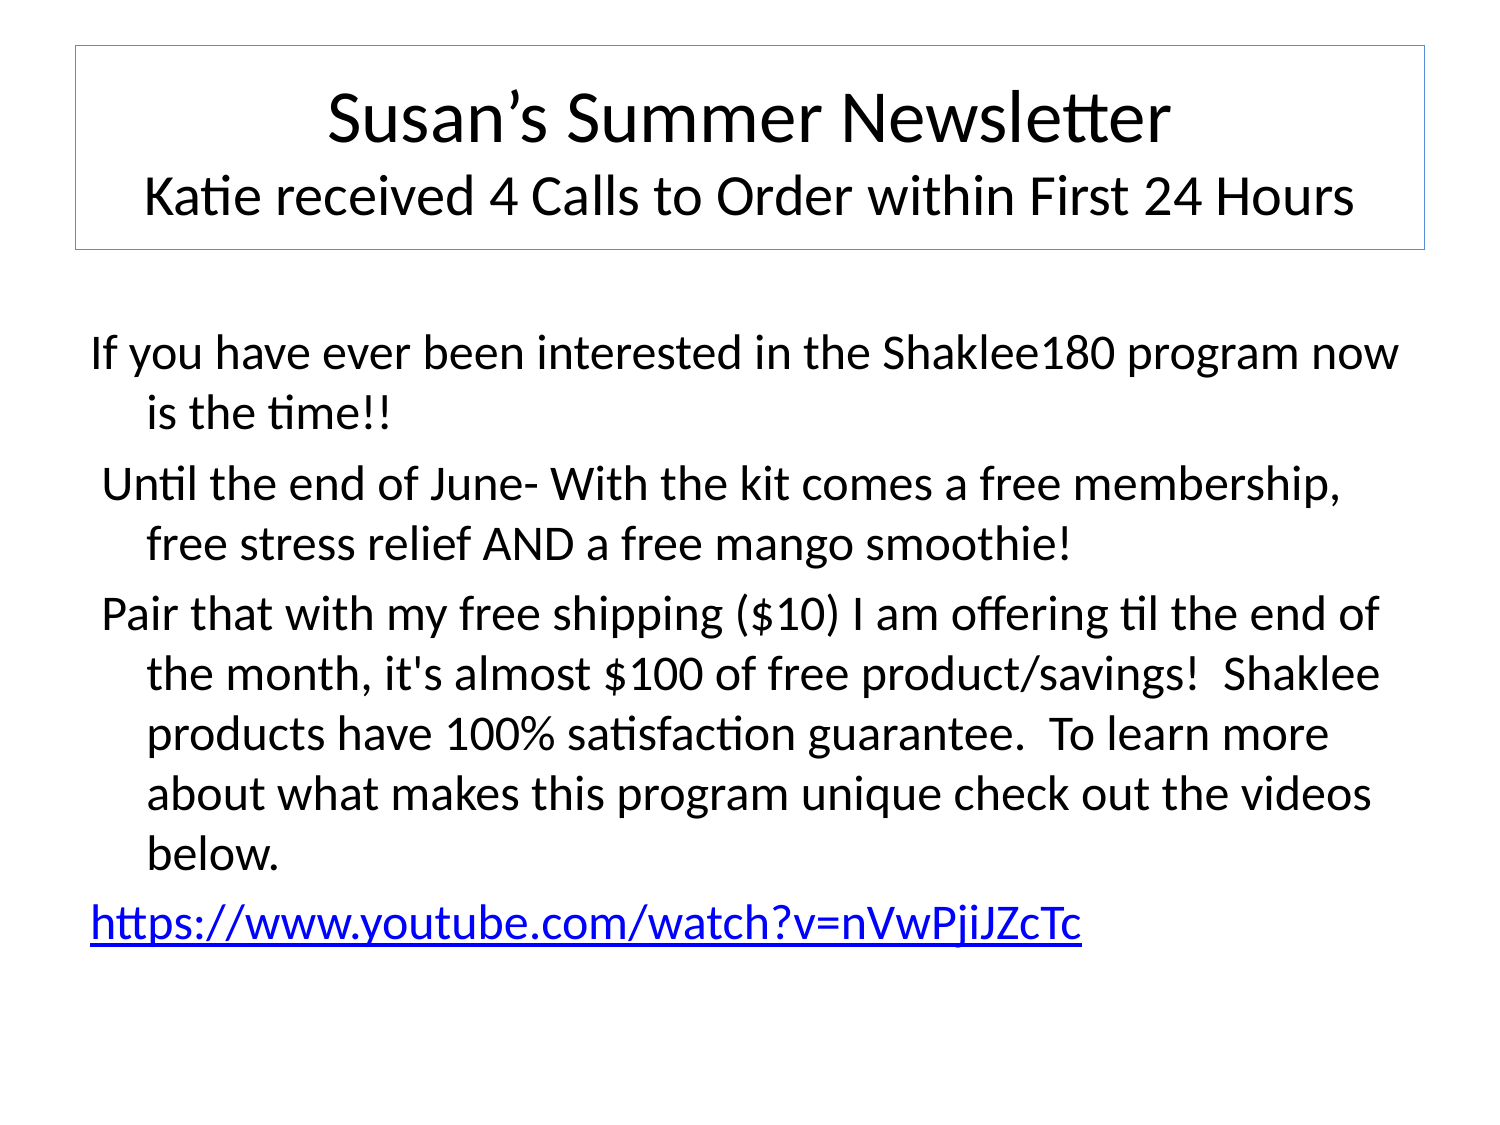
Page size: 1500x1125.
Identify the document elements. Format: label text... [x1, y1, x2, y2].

list If you have ever been interested in the Shaklee180 program now is the time!! Until the end of June- With the kit comes a free membership, free stress relief AND a free mango smoothie! Pair that with my free shipping ($10) I am offering til the end of the month, it's almost $100 of free product/savings! Shaklee products have 100% satisfaction guarantee. To learn more about what makes this program unique check out the videos below. https://www.youtube.com/watch?v=nVwPjiJZcTc [75, 312, 1425, 1075]
title Susan’s Summer Newsletter Katie received 4 Calls to Order within First 24 Hours [75, 45, 1425, 250]
